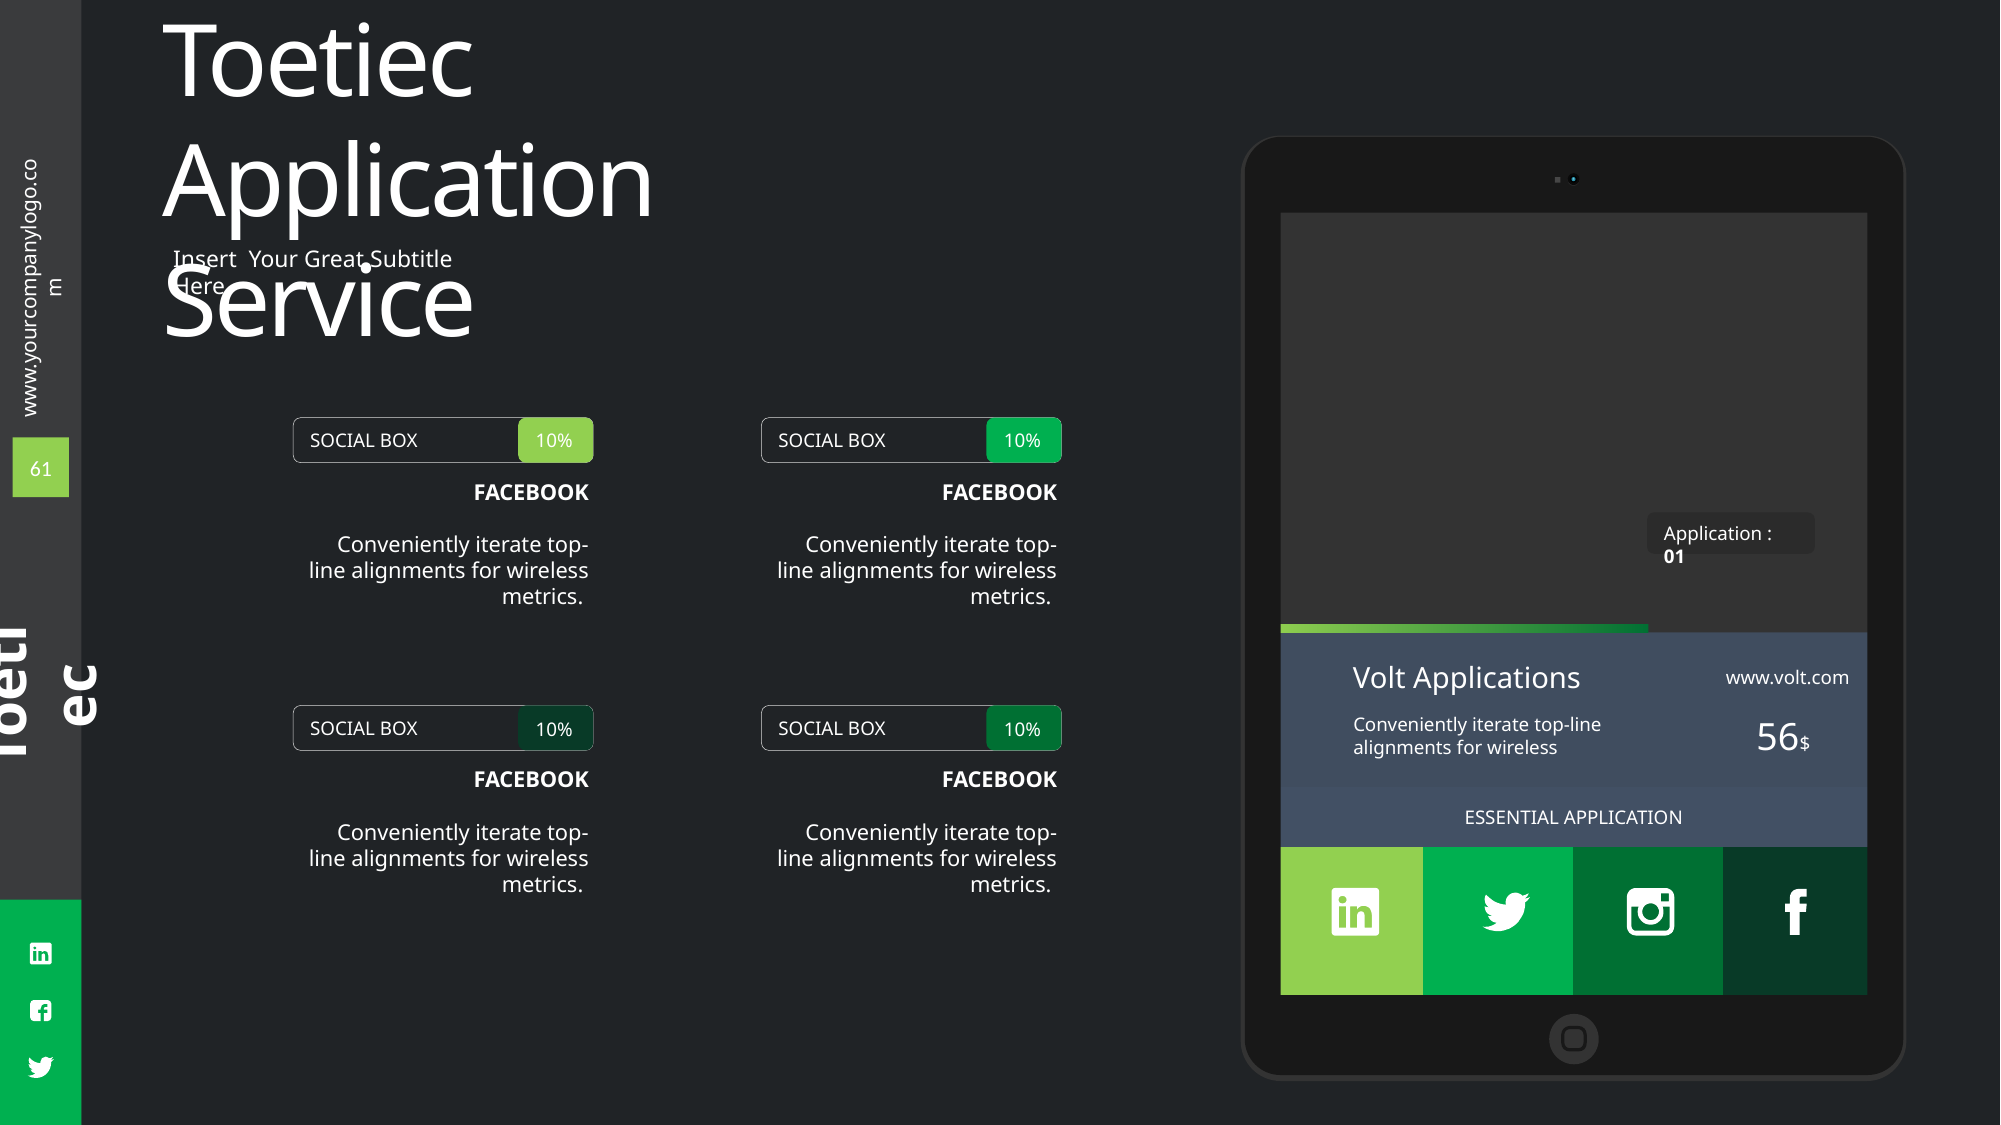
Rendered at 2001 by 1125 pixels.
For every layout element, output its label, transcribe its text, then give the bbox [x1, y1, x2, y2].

text_box FACEBOOK Conveniently iterate top-line alignments for wireless metrics. [293, 470, 604, 617]
text_box SOCIAL BOX [760, 416, 992, 464]
text_box SOCIAL BOX [760, 704, 991, 752]
text_box FACEBOOK Conveniently iterate top-line alignments for wireless metrics. [761, 470, 1073, 617]
text_box SOCIAL BOX [292, 416, 524, 464]
text_box SOCIAL BOX [292, 704, 523, 752]
text_box FACEBOOK Conveniently iterate top-line alignments for wireless metrics. [293, 758, 604, 905]
text_box Insert Your Great Subtitle Here [158, 237, 512, 307]
text_box 10% [517, 416, 598, 464]
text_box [1549, 1013, 1599, 1065]
text_box FACEBOOK Conveniently iterate top-line alignments for wireless metrics. [761, 758, 1073, 905]
text_box 10% [517, 705, 598, 753]
text_box 10% [985, 416, 1066, 464]
text_box Toetiec Application Service [147, 116, 849, 236]
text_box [1554, 173, 1580, 186]
text_box [1240, 135, 1907, 1082]
slide_number 61 [12, 437, 69, 498]
text_box [1244, 136, 1904, 1076]
picture [1280, 214, 1868, 998]
text_box 10% [985, 705, 1066, 753]
